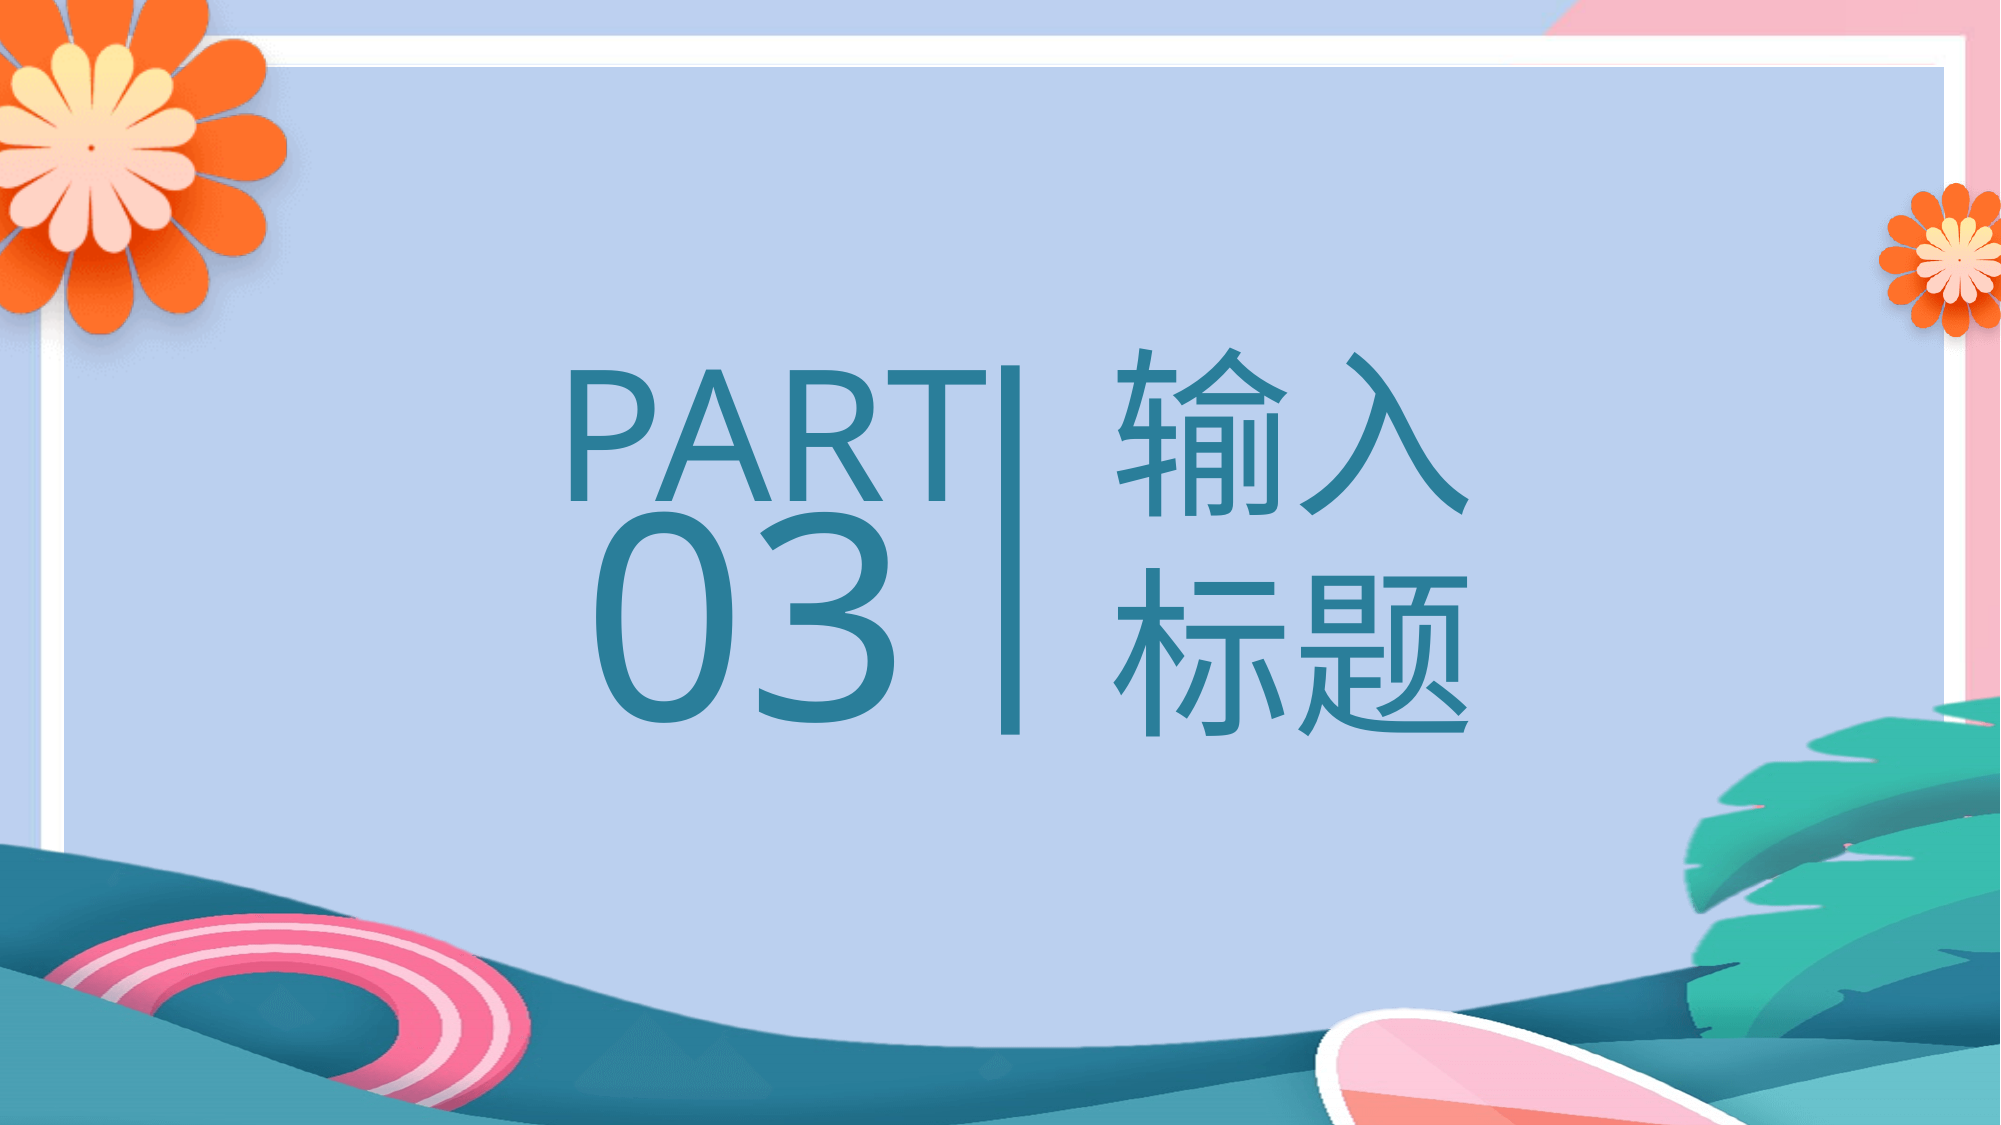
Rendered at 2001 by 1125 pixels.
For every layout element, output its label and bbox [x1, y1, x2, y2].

picture [1820, 160, 2001, 369]
picture [0, 686, 2000, 1125]
picture [0, 0, 429, 414]
text_box [537, 311, 1513, 789]
text_box [0, 0, 2000, 686]
